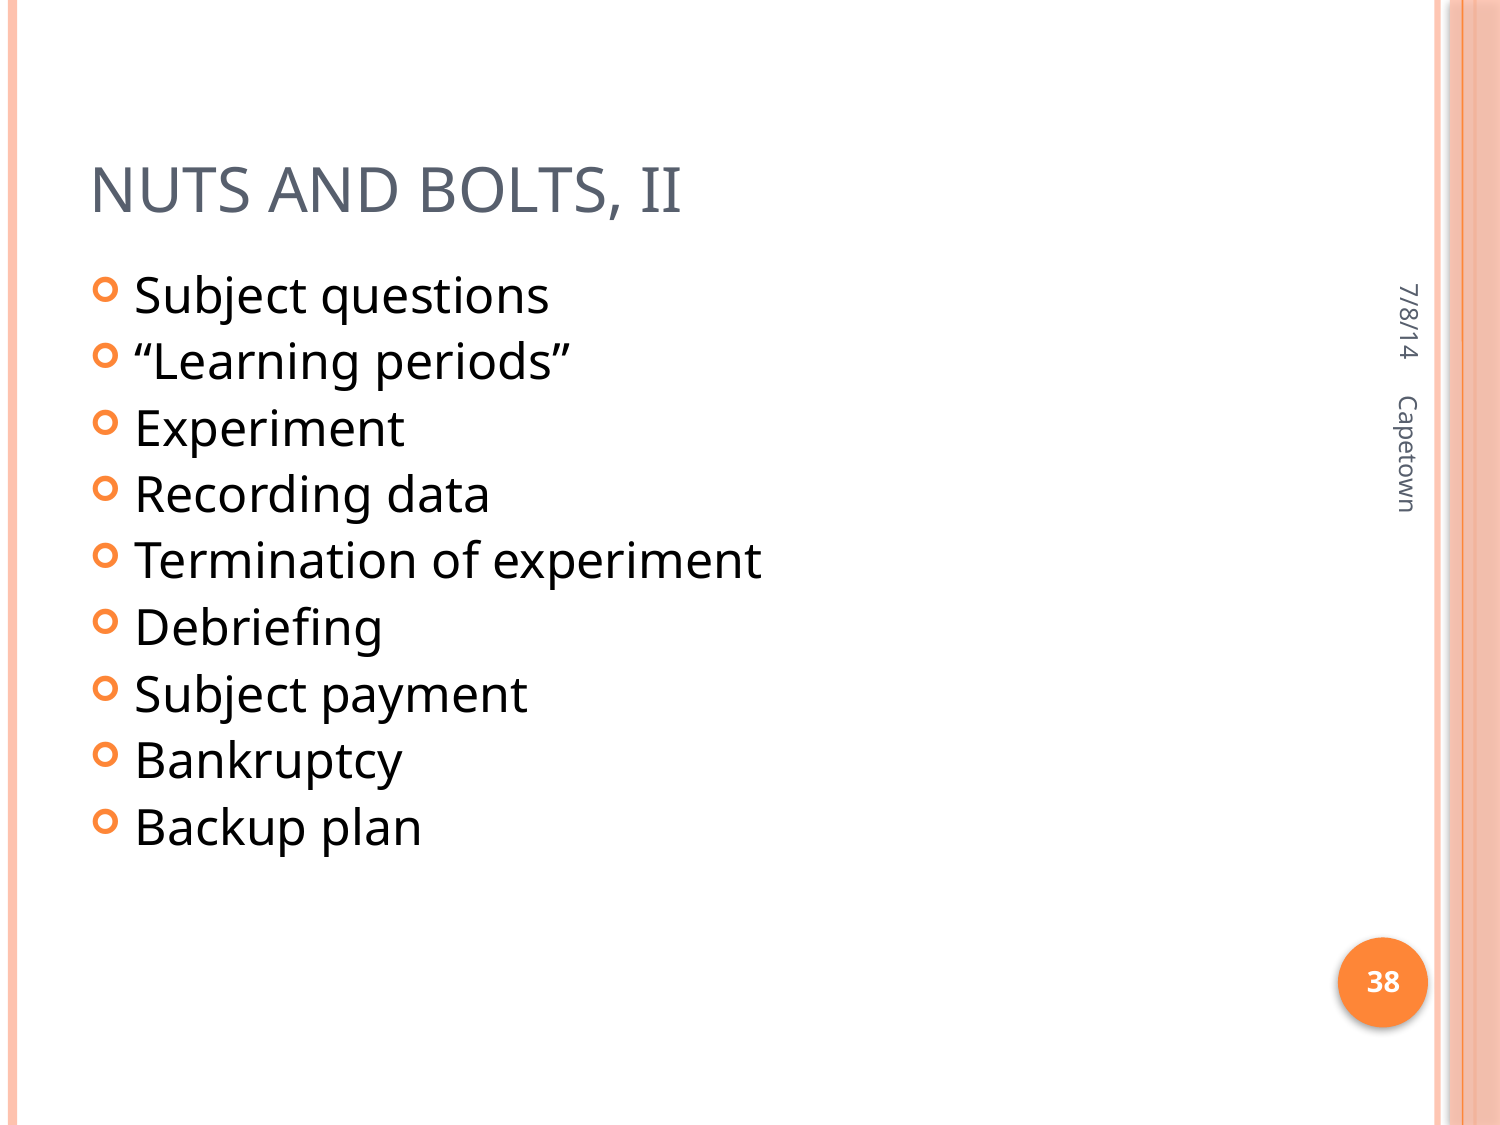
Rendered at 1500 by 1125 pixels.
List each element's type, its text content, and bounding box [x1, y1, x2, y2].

title Nuts and Bolts, II [75, 45, 1300, 233]
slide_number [1378, 43, 1442, 374]
slide_number 38 [1333, 940, 1434, 1027]
footer Capetown [1379, 380, 1440, 906]
list Subject questions “Learning periods” Experiment Recording data Termination of experiment Debriefing Subject payment Bankruptcy Backup plan [75, 262, 1300, 1062]
